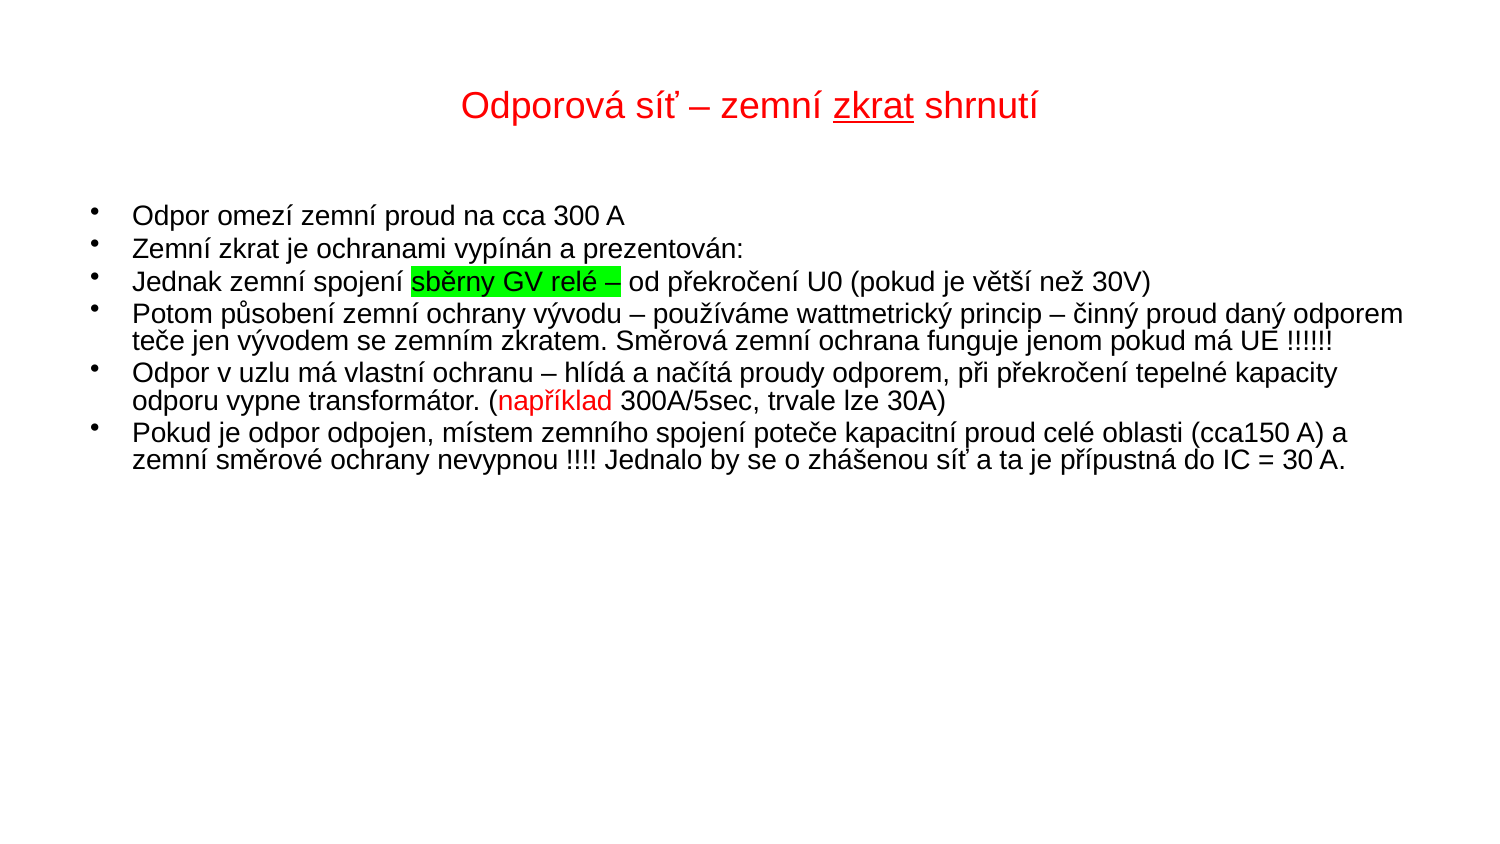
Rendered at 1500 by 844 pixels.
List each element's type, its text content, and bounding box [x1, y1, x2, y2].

title Odporová síť – zemní zkrat shrnutí [75, 33, 1425, 175]
list Odpor omezí zemní proud na cca 300 A Zemní zkrat je ochranami vypínán a prezentován: Jednak zemní spojení sběrny GV relé – od překročení U0 (pokud je větší než 30V) Potom působení zemní ochrany vývodu – používáme wattmetrický princip – činný proud daný odporem teče jen vývodem se zemním zkratem. Směrová zemní ochrana funguje jenom pokud má UE !!!!!! Odpor v uzlu má vlastní ochranu – hlídá a načítá proudy odporem, při překročení tepelné kapacity odporu vypne transformátor. (například 300A/5sec, trvale lze 30A) Pokud je odpor odpojen, místem zemního spojení poteče kapacitní proud celé oblasti (cca150 A) a zemní směrové ochrany nevypnou !!!! Jednalo by se o zhášenou síť a ta je přípustná do IC = 30 A. [75, 196, 1425, 754]
